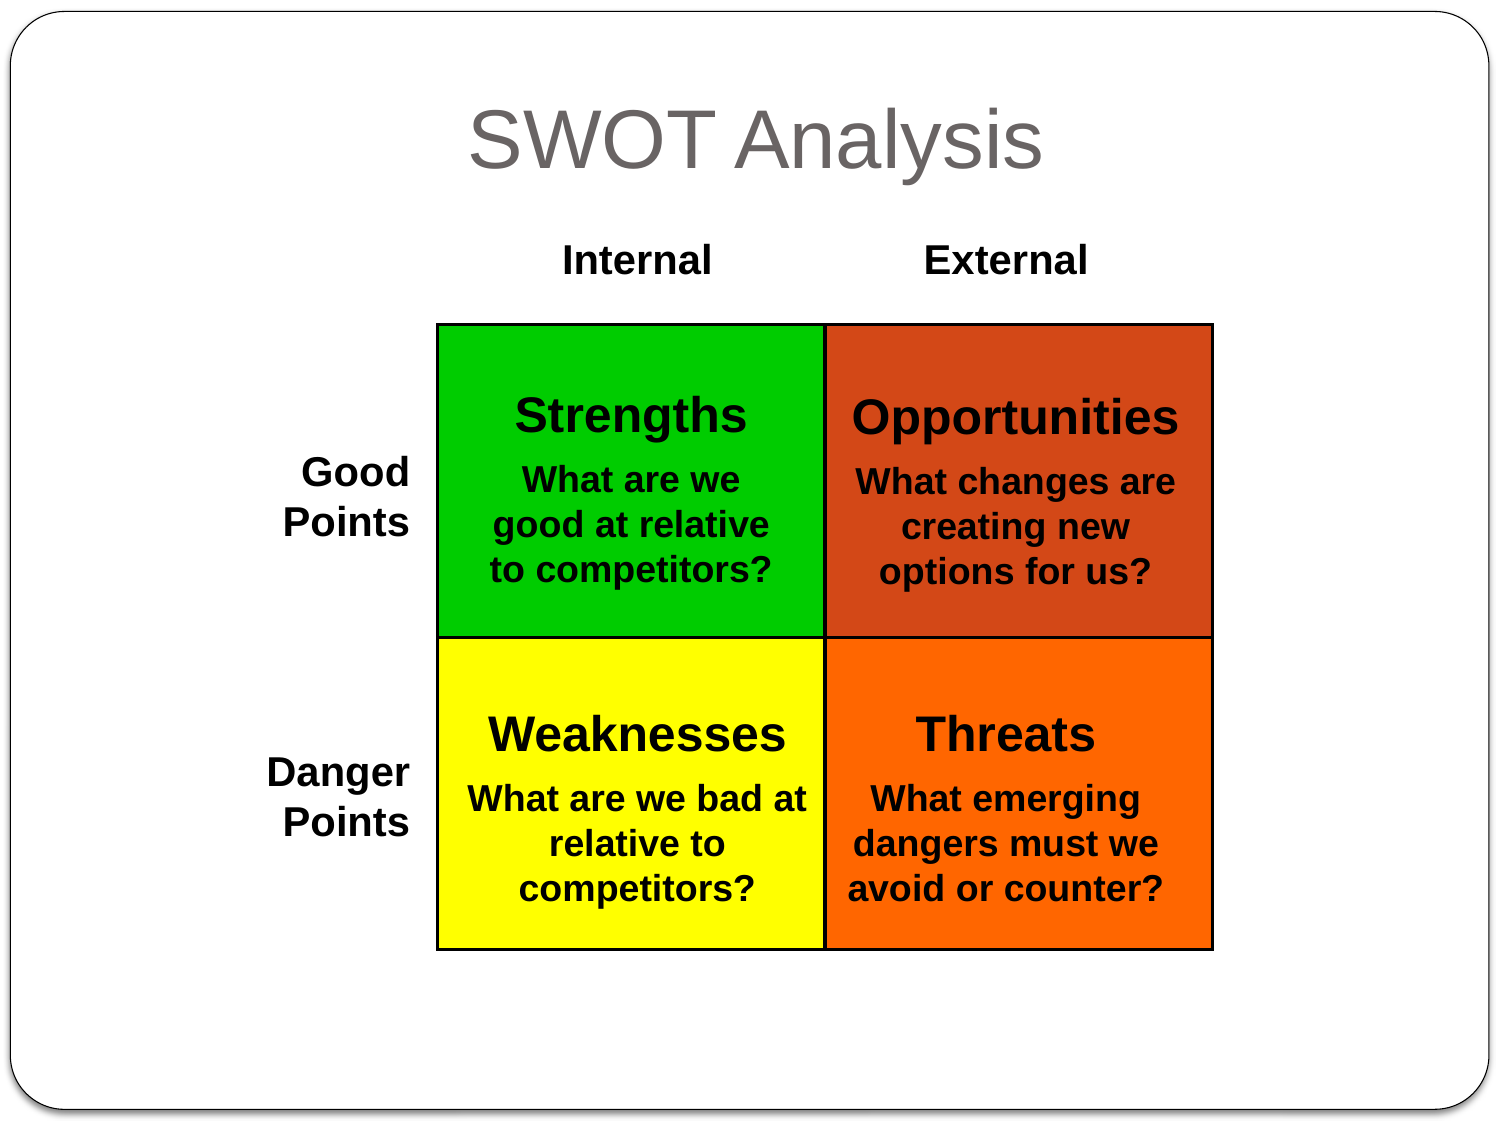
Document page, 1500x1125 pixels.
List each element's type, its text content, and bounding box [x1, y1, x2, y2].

text_box Weaknesses What are we bad at relative to competitors? [449, 693, 824, 916]
text_box [437, 324, 824, 637]
text_box External [812, 224, 1200, 290]
text_box [825, 637, 1213, 950]
text_box Internal [462, 224, 812, 290]
text_box [824, 324, 1213, 637]
text_box Threats What emerging dangers must we avoid or counter? [824, 693, 1187, 916]
text_box Opportunities What changes are creating new options for us? [820, 376, 1211, 599]
text_box Good Points [171, 437, 425, 553]
text_box [437, 637, 825, 950]
text_box Danger Points [171, 737, 425, 853]
text_box Strengths What are we good at relative to competitors? [462, 374, 800, 597]
title SWOT Analysis [87, 44, 1426, 201]
